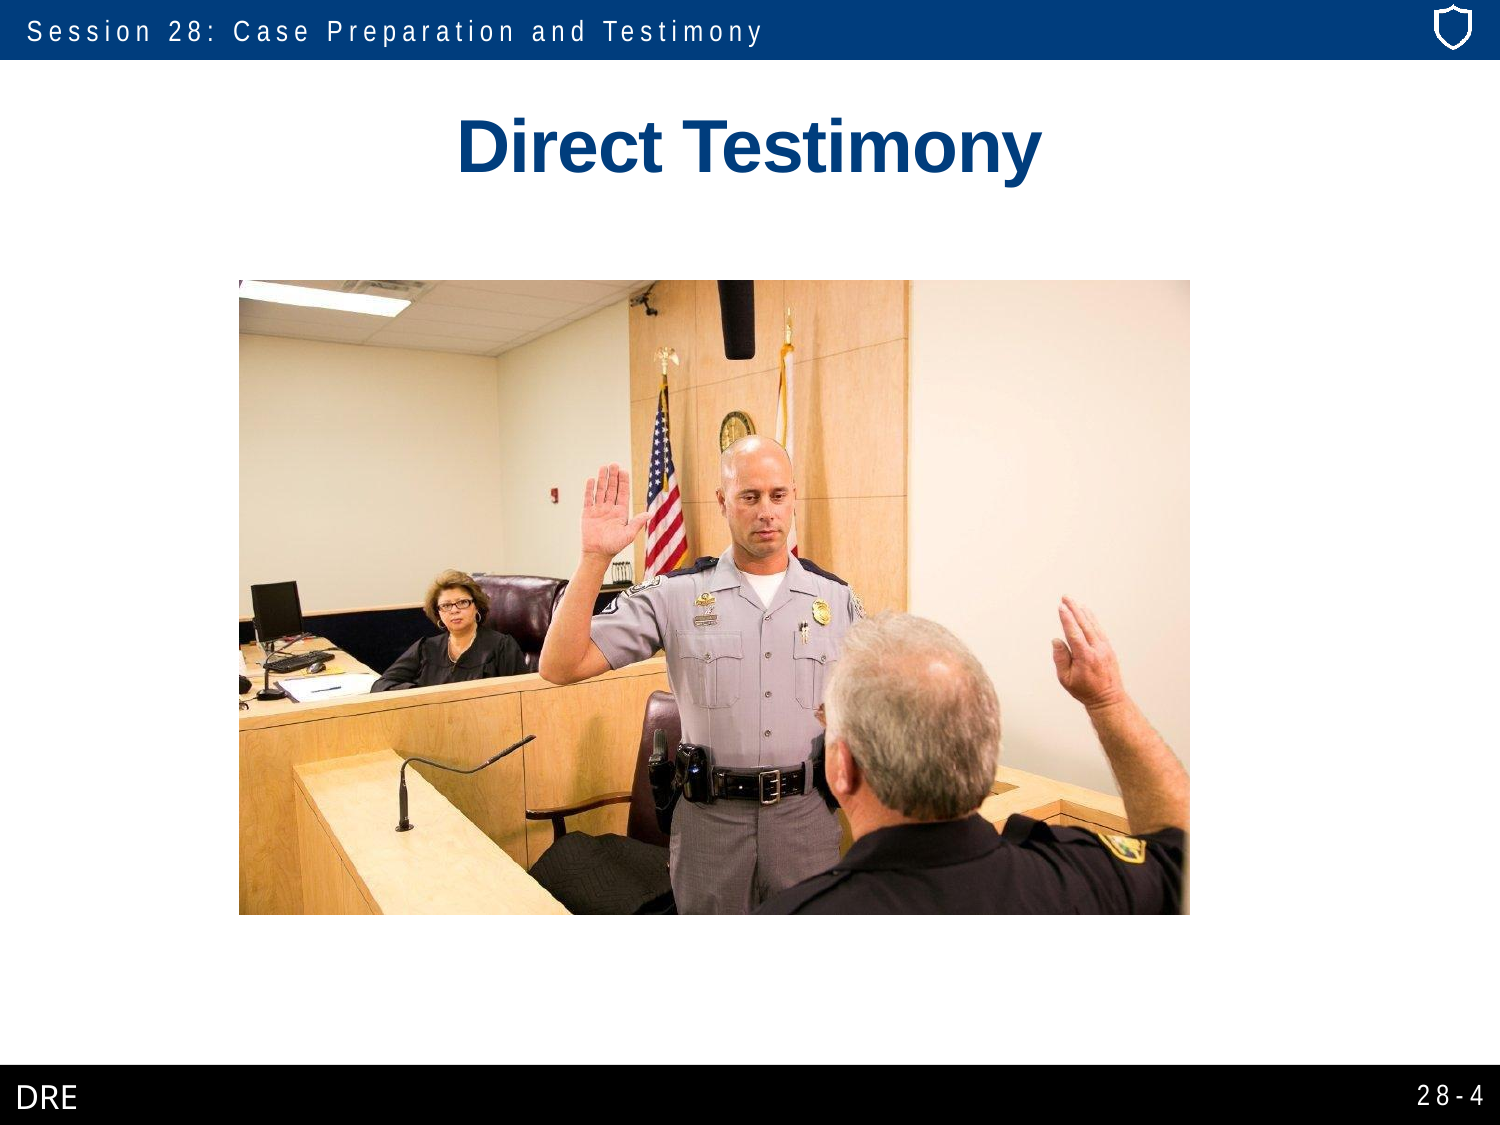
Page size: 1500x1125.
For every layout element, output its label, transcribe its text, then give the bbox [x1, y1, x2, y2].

slide_number 28-4 [1218, 1063, 1499, 1124]
picture [1434, 4, 1472, 50]
picture [238, 280, 1190, 915]
title Direct Testimony [75, 75, 1425, 225]
